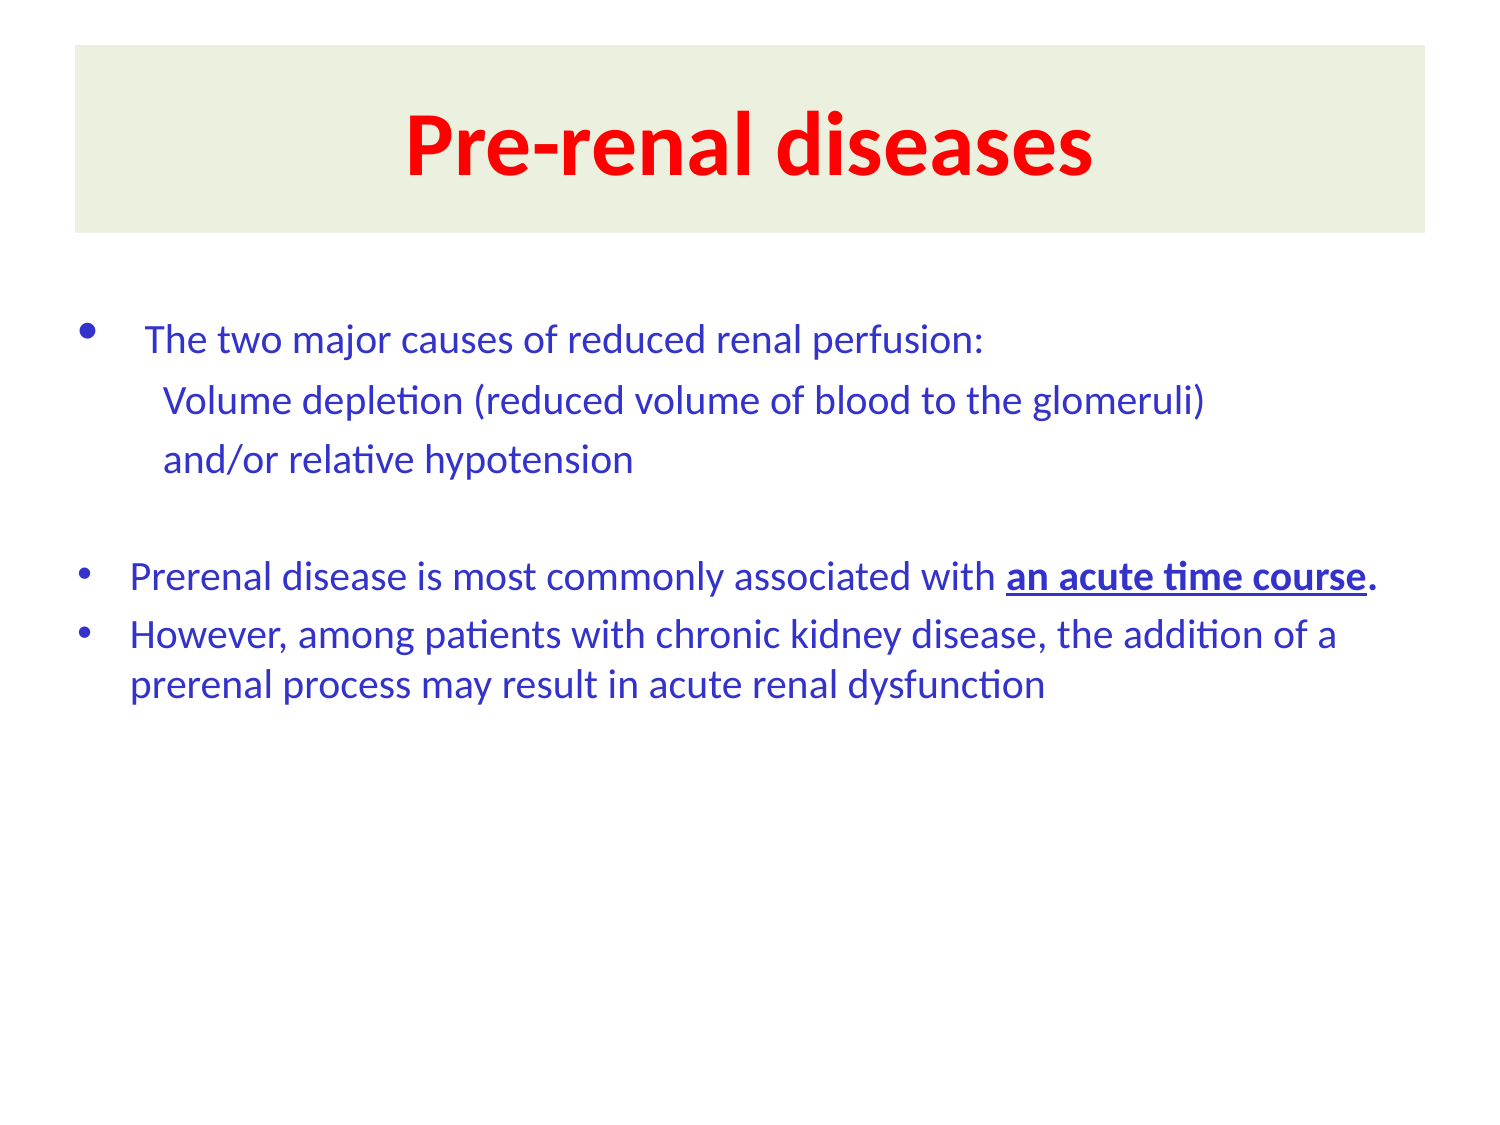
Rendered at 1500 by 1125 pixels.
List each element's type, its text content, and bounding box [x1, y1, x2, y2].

list The two major causes of reduced renal perfusion: Volume depletion (reduced volume of blood to the glomeruli) and/or relative hypotension Prerenal disease is most commonly associated with an acute time course. However, among patients with chronic kidney disease, the addition of a prerenal process may result in acute renal dysfunction [62, 287, 1413, 1125]
title Pre-renal diseases [75, 45, 1425, 233]
